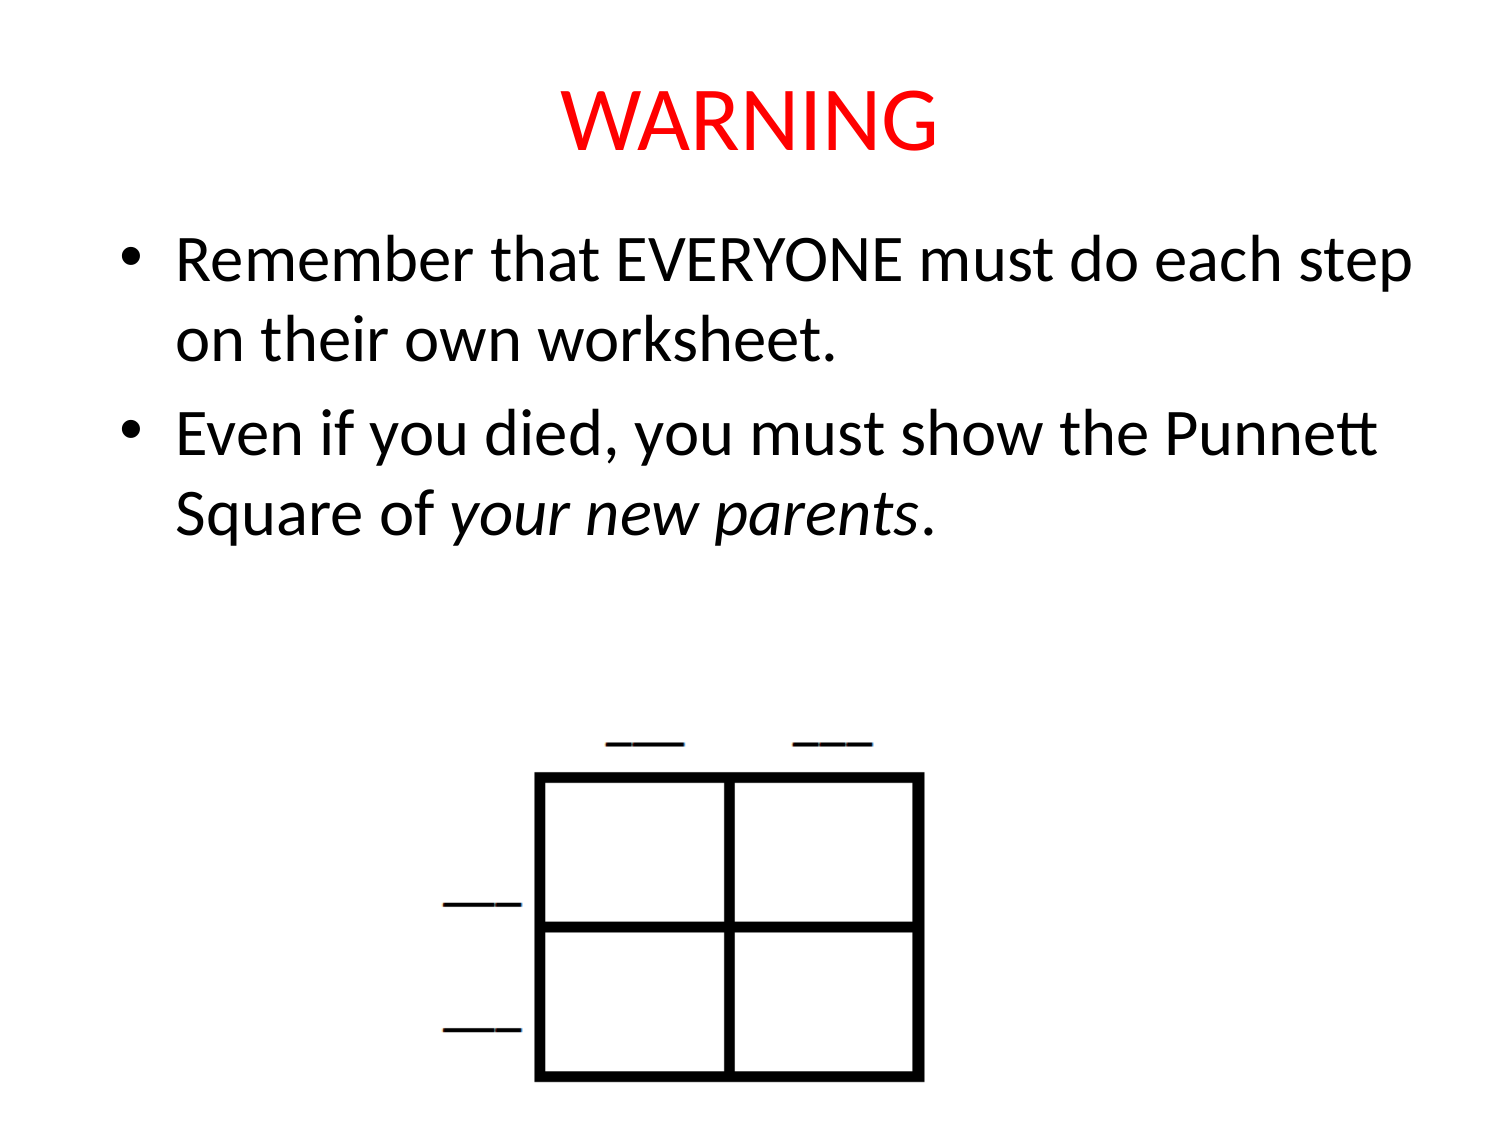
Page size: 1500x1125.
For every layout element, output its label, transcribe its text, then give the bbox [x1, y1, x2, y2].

picture [422, 677, 965, 1097]
title WARNING [75, 20, 1425, 208]
list Remember that EVERYONE must do each step on their own worksheet. Even if you died, you must show the Punnett Square of your new parents. [104, 207, 1445, 708]
